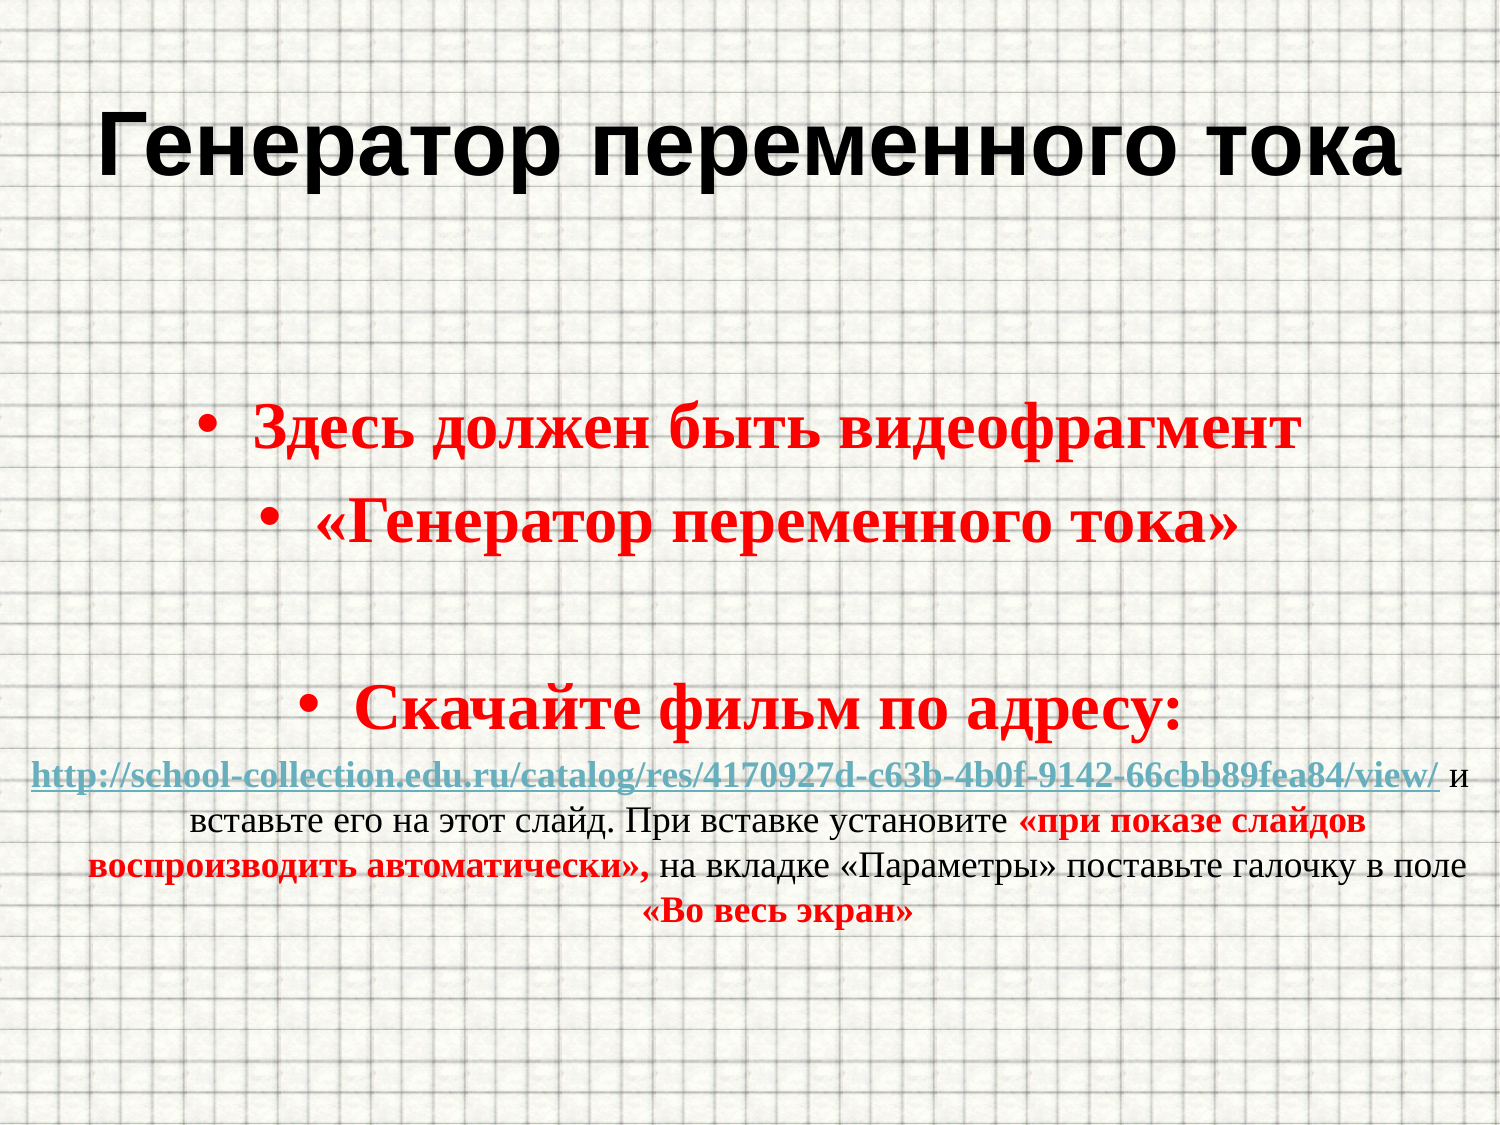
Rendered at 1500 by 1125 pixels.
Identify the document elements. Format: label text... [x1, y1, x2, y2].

title Генератор переменного тока [75, 45, 1425, 233]
picture [0, 0, 1500, 374]
text_box Здесь должен быть видеофрагмент «Генератор переменного тока» Скачайте фильм по адресу: http://school-collection.edu.ru/catalog/res/4170927d-c63b-4b0f-9142-66cbb89fea84/view/ и вставьте его на этот слайд. При вставке установите «при показе слайдов воспроизводить автоматически», на вкладке «Параметры» поставьте галочку в поле «Во весь экран» [0, 374, 1500, 1125]
